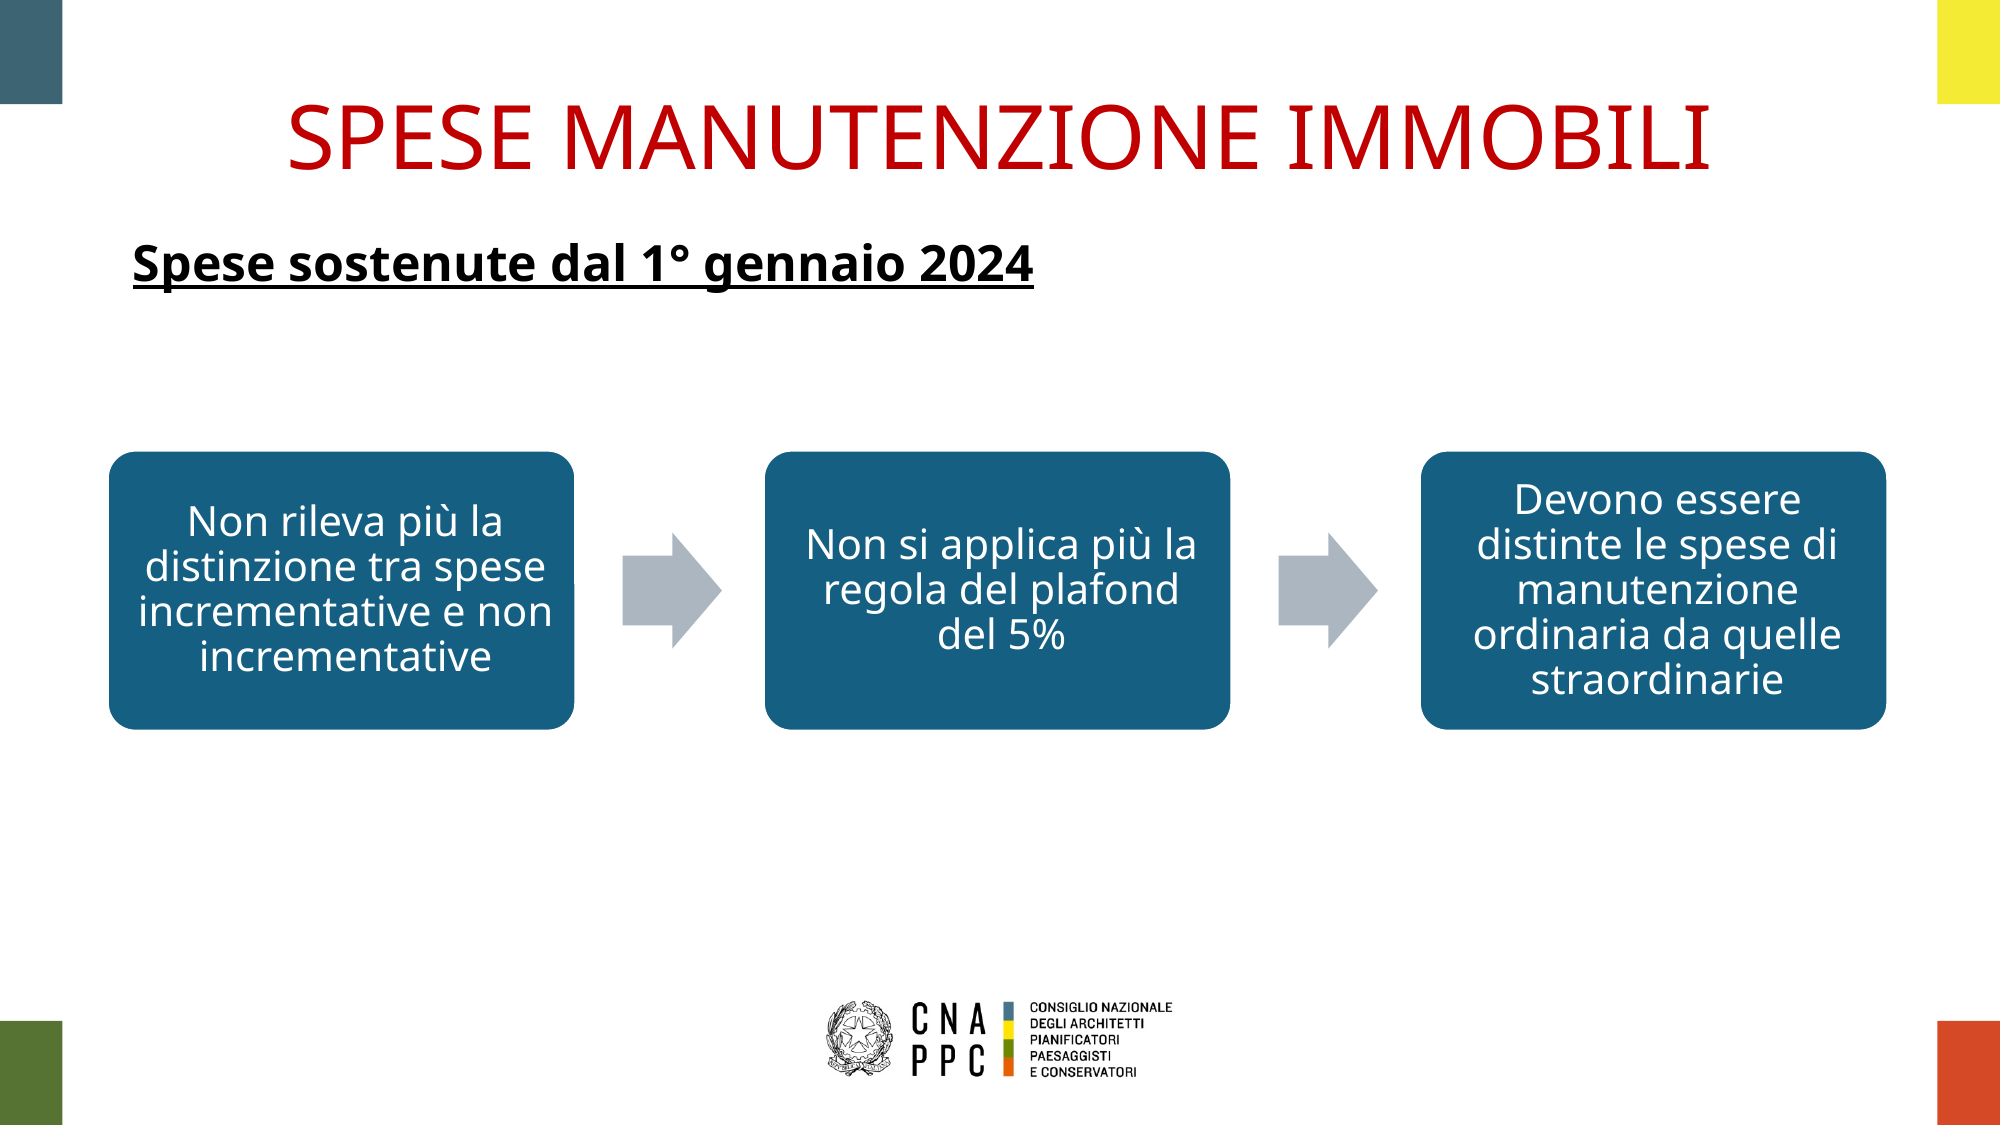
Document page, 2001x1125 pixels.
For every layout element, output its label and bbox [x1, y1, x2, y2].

text_box [0, 0, 2000, 1125]
